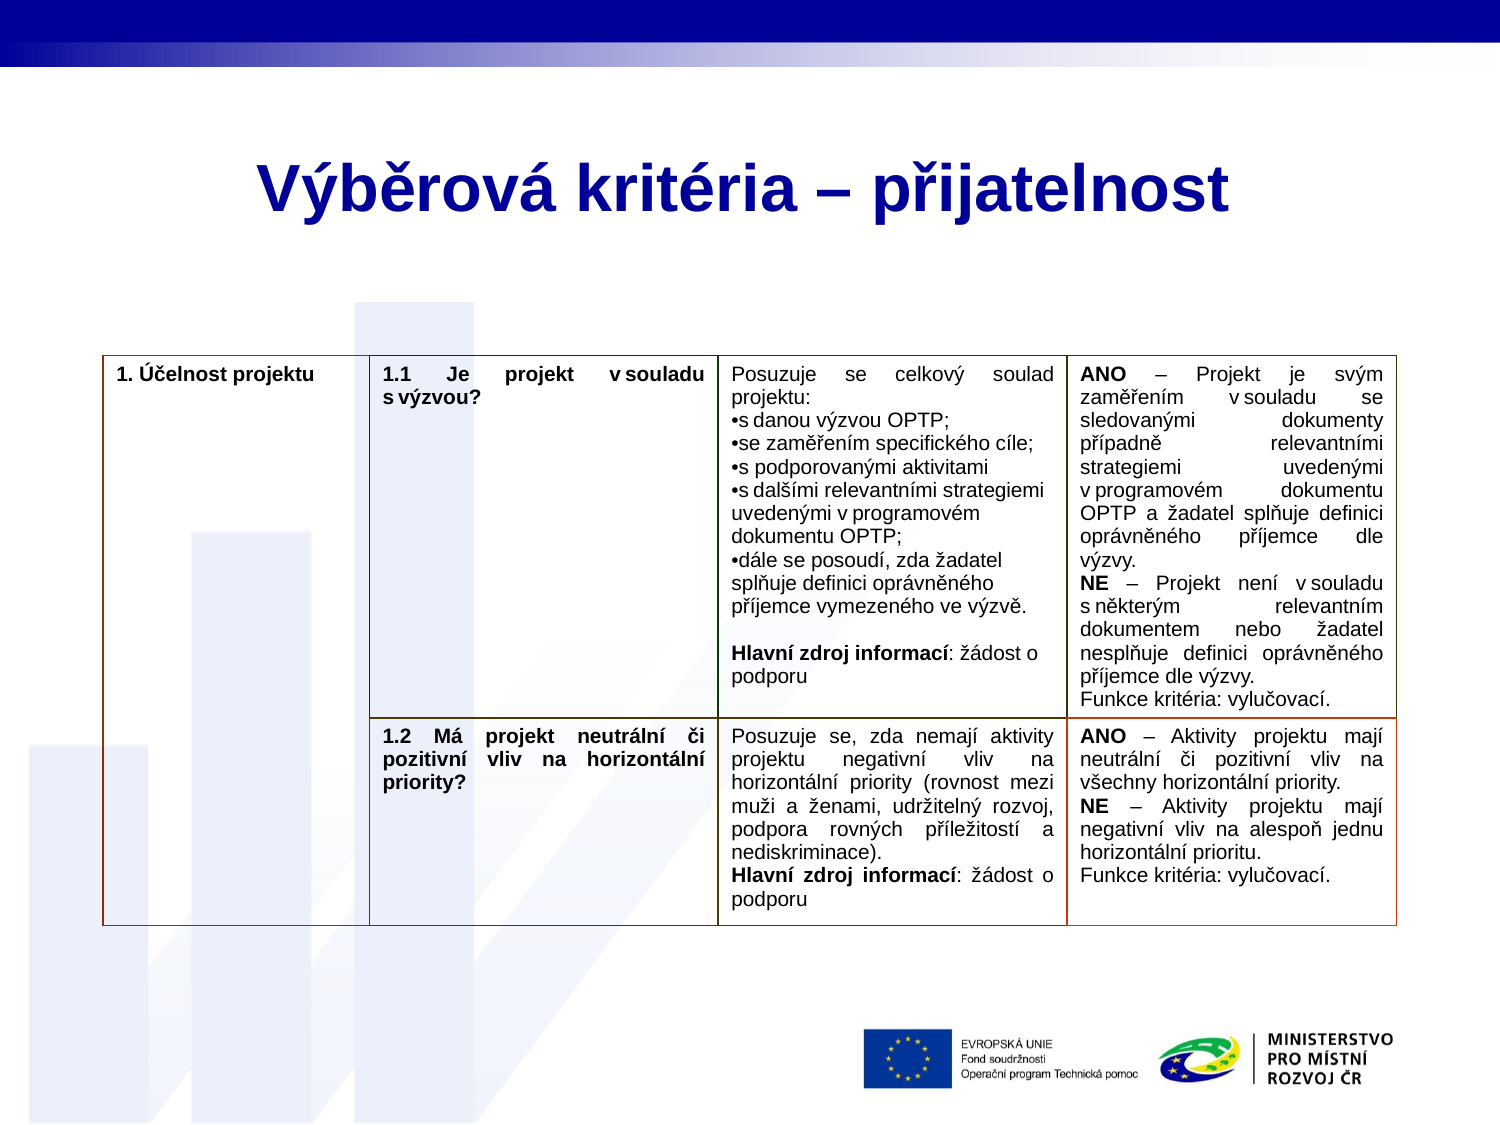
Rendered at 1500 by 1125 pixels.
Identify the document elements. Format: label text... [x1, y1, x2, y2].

picture [29, 302, 1412, 1125]
table_cell Posuzuje se, zda nemají aktivity projektu negativní vliv na horizontální priority (rovnost mezi muži a ženami, udržitelný rozvoj, podpora rovných příležitostí a nediskriminace). Hlavní zdroj informací: žádost o podporu [719, 719, 1066, 925]
table_cell ANO – Aktivity projektu mají neutrální či pozitivní vliv na všechny horizontální priority. NE – Aktivity projektu mají negativní vliv na alespoň jednu horizontální prioritu. Funkce kritéria: vylučovací. [1068, 719, 1396, 925]
table_header Posuzuje se celkový soulad projektu: s danou výzvou OPTP; se zaměřením specifického cíle; s podporovanými aktivitami s dalšími relevantními strategiemi uvedenými v programovém dokumentu OPTP; dále se posoudí, zda žadatel splňuje definici oprávněného příjemce vymezeného ve výzvě. Hlavní zdroj informací: žádost o podporu [719, 356, 1066, 717]
table_header 1.1 Je projekt v souladu s výzvou? [370, 356, 717, 717]
title Výběrová kritéria – přijatelnost [63, 137, 1424, 220]
table_header ANO – Projekt je svým zaměřením v souladu se sledovanými dokumenty případně relevantními strategiemi uvedenými v programovém dokumentu OPTP a žadatel splňuje definici oprávněného příjemce dle výzvy. NE – Projekt není v souladu s některým relevantním dokumentem nebo žadatel nesplňuje definici oprávněného příjemce dle výzvy. Funkce kritéria: vylučovací. [1068, 356, 1396, 717]
table_cell 1.2 Má projekt neutrální či pozitivní vliv na horizontální priority? [370, 719, 717, 925]
table_header 1. Účelnost projektu [104, 356, 369, 925]
